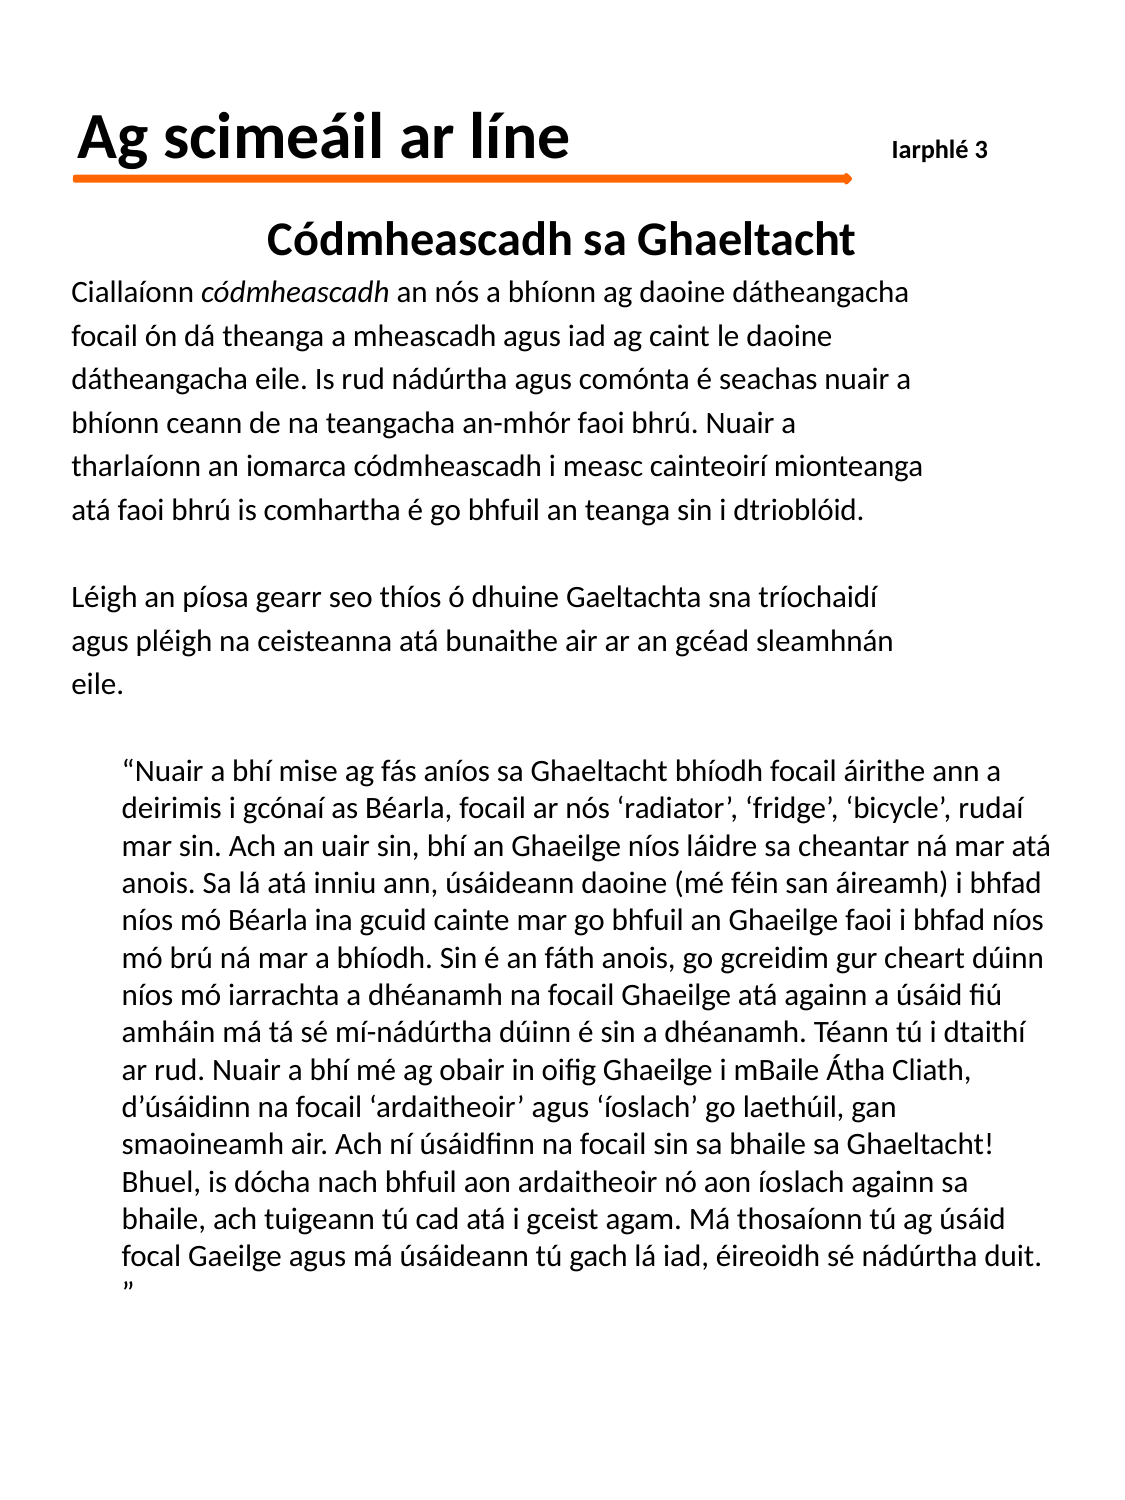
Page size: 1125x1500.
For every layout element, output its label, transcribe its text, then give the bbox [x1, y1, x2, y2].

list Códmheascadh sa Ghaeltacht Ciallaíonn códmheascadh an nós a bhíonn ag daoine dátheangacha focail ón dá theanga a mheascadh agus iad ag caint le daoine dátheangacha eile. Is rud nádúrtha agus comónta é seachas nuair a bhíonn ceann de na teangacha an-mhór faoi bhrú. Nuair a tharlaíonn an iomarca códmheascadh i measc cainteoirí mionteanga atá faoi bhrú is comhartha é go bhfuil an teanga sin i dtrioblóid. Léigh an píosa gearr seo thíos ó dhuine Gaeltachta sna tríochaidí agus pléigh na ceisteanna atá bunaithe air ar an gcéad sleamhnán eile. “Nuair a bhí mise ag fás aníos sa Ghaeltacht bhíodh focail áirithe ann a deirimis i gcónaí as Béarla, focail ar nós ‘radiator’, ‘fridge’, ‘bicycle’, rudaí mar sin. Ach an uair sin, bhí an Ghaeilge níos láidre sa cheantar ná mar atá anois. Sa lá atá inniu ann, úsáideann daoine (mé féin san áireamh) i bhfad níos mó Béarla ina gcuid cainte mar go bhfuil an Ghaeilge faoi i bhfad níos mó brú ná mar a bhíodh. Sin é an fáth anois, go gcreidim gur cheart dúinn níos mó iarrachta a dhéanamh na focail Ghaeilge atá againn a úsáid fiú amháin má tá sé mí-nádúrtha dúinn é sin a dhéanamh. Téann tú i dtaithí ar rud. Nuair a bhí mé ag obair in oifig Ghaeilge i mBaile Átha Cliath, d’úsáidinn na focail ‘ardaitheoir’ agus ‘íoslach’ go laethúil, gan smaoineamh air. Ach ní úsáidfinn na focail sin sa bhaile sa Ghaeltacht! Bhuel, is dócha nach bhfuil aon ardaitheoir nó aon íoslach againn sa bhaile, ach tuigeann tú cad atá i gceist agam. Má thosaíonn tú ag úsáid focal Gaeilge agus má úsáideann tú gach lá iad, éireoidh sé nádúrtha duit. ” [56, 200, 1069, 1340]
title Ag scimeáil ar líne Iarphlé 3 [62, 62, 1075, 203]
text_box [72, 173, 853, 185]
